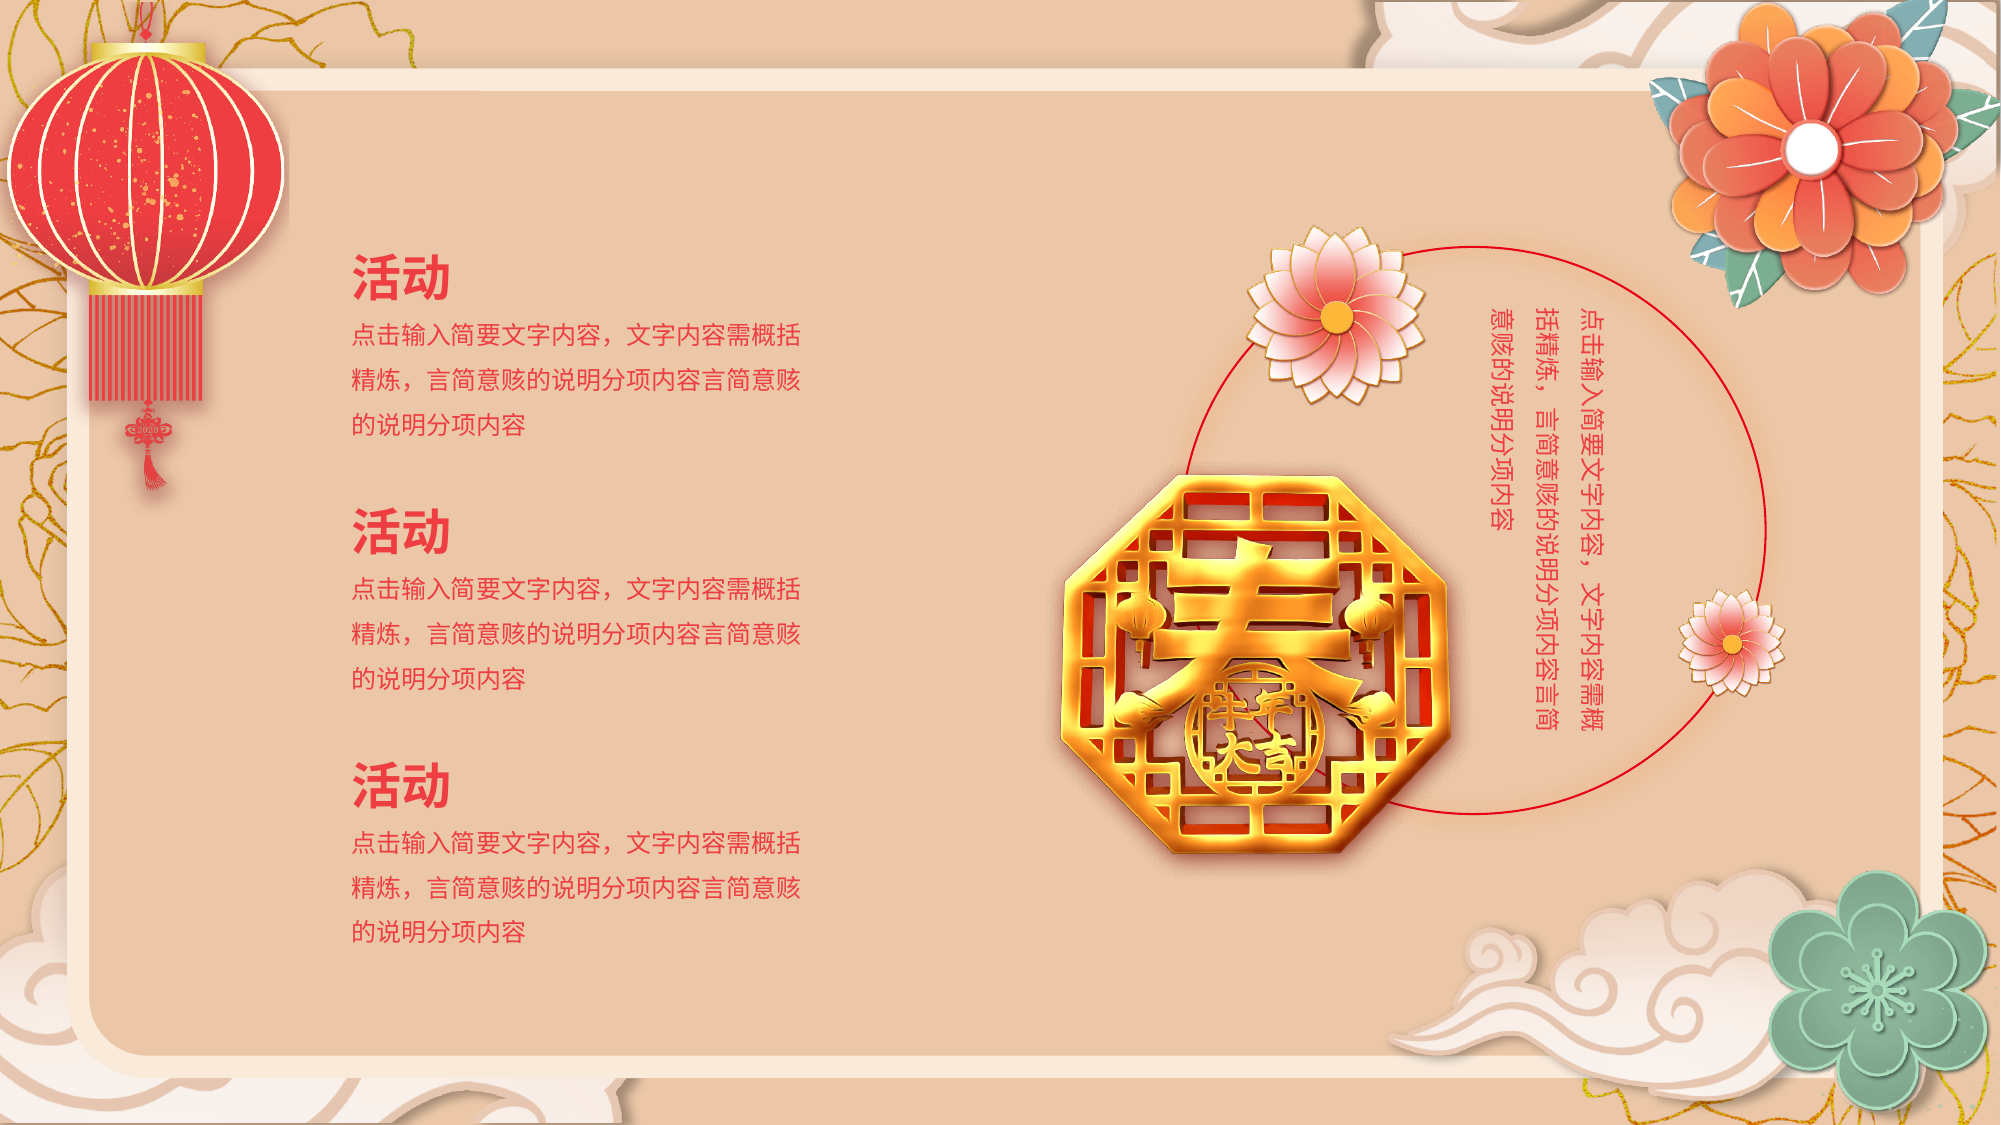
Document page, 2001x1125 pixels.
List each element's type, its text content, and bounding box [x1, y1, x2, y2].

text_box [1453, 245, 1767, 812]
picture [1258, 1115, 1997, 1125]
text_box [351, 246, 820, 436]
picture [0, 0, 740, 993]
text_box 点击输入简要文字内容，文字内容需概括精炼，言简意赅的说明分项内容言简意赅的说明分项内容 [1487, 307, 1624, 755]
picture [1611, 0, 2001, 857]
picture [993, 202, 1521, 933]
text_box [351, 500, 820, 690]
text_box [351, 754, 820, 944]
picture [1674, 575, 1801, 698]
text_box [1209, 359, 1239, 406]
